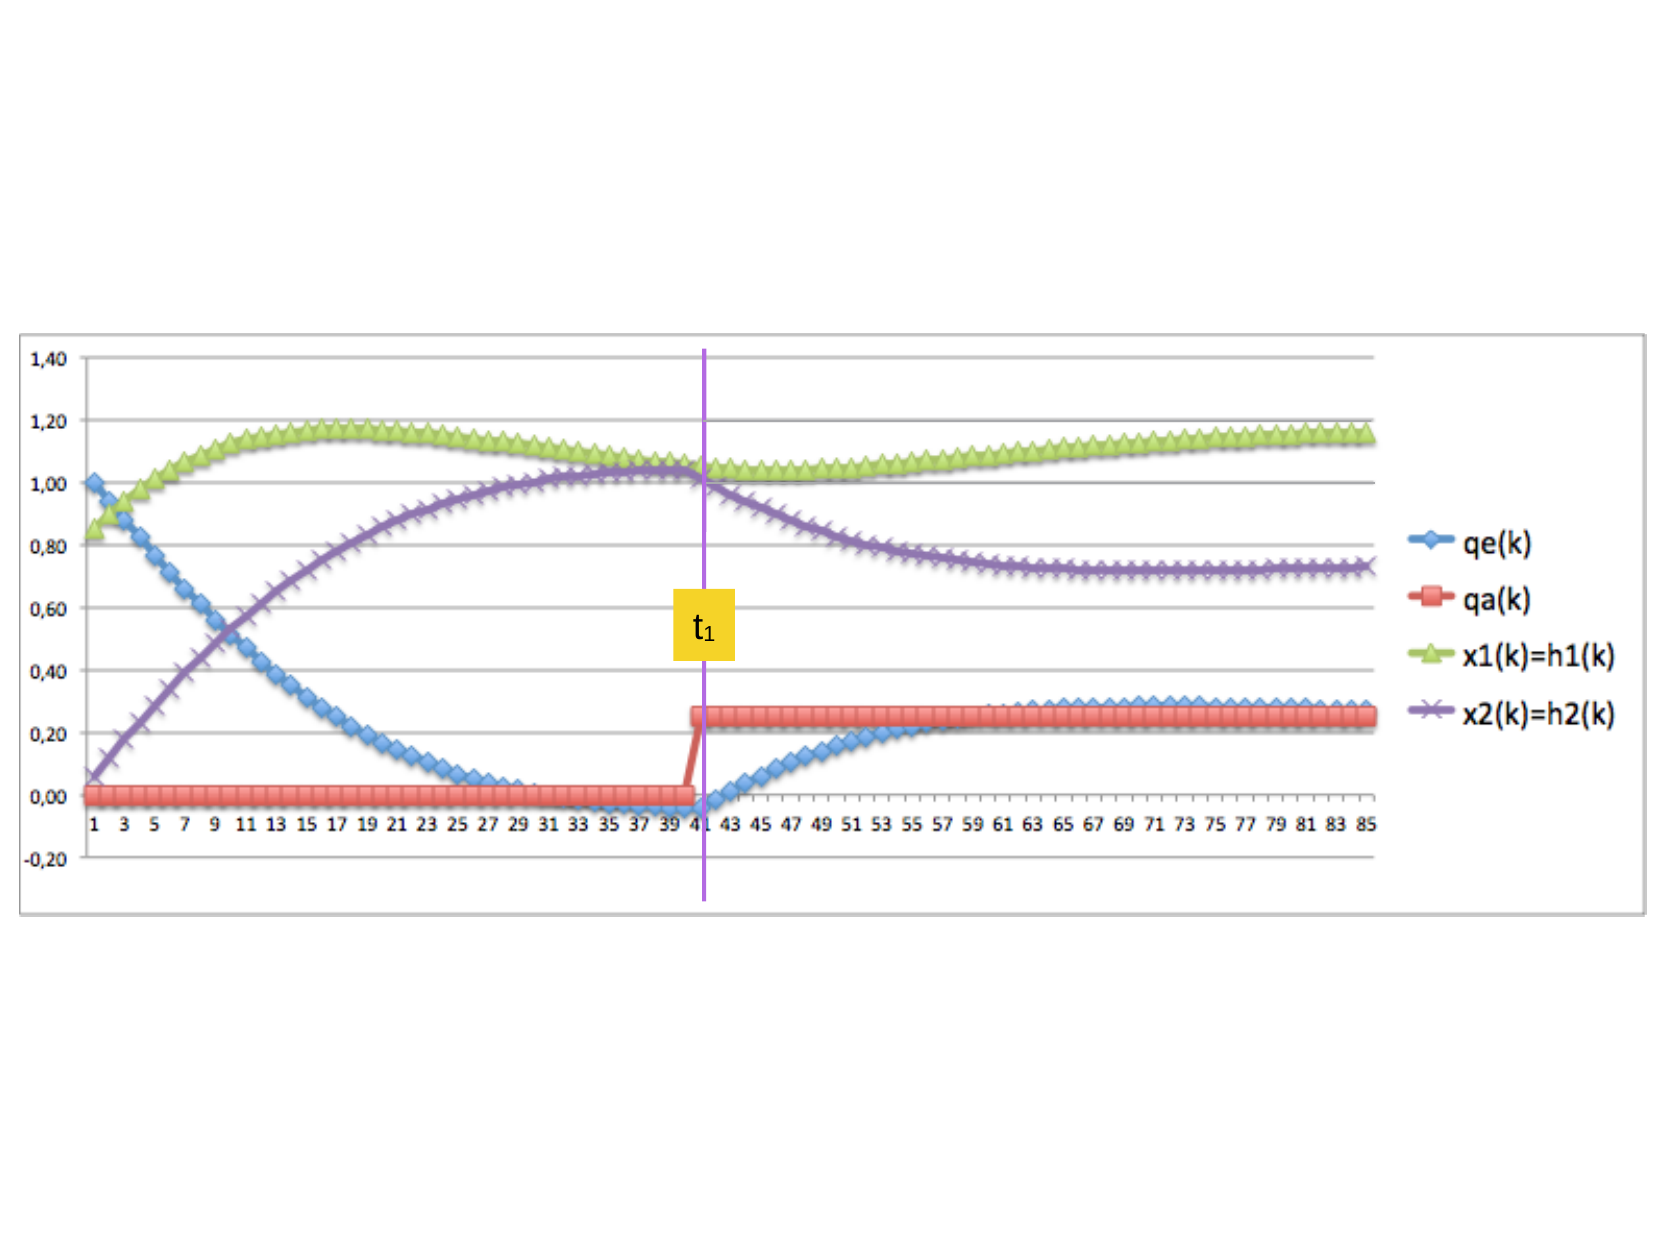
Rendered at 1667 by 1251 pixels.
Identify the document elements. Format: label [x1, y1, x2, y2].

picture [19, 332, 1648, 917]
